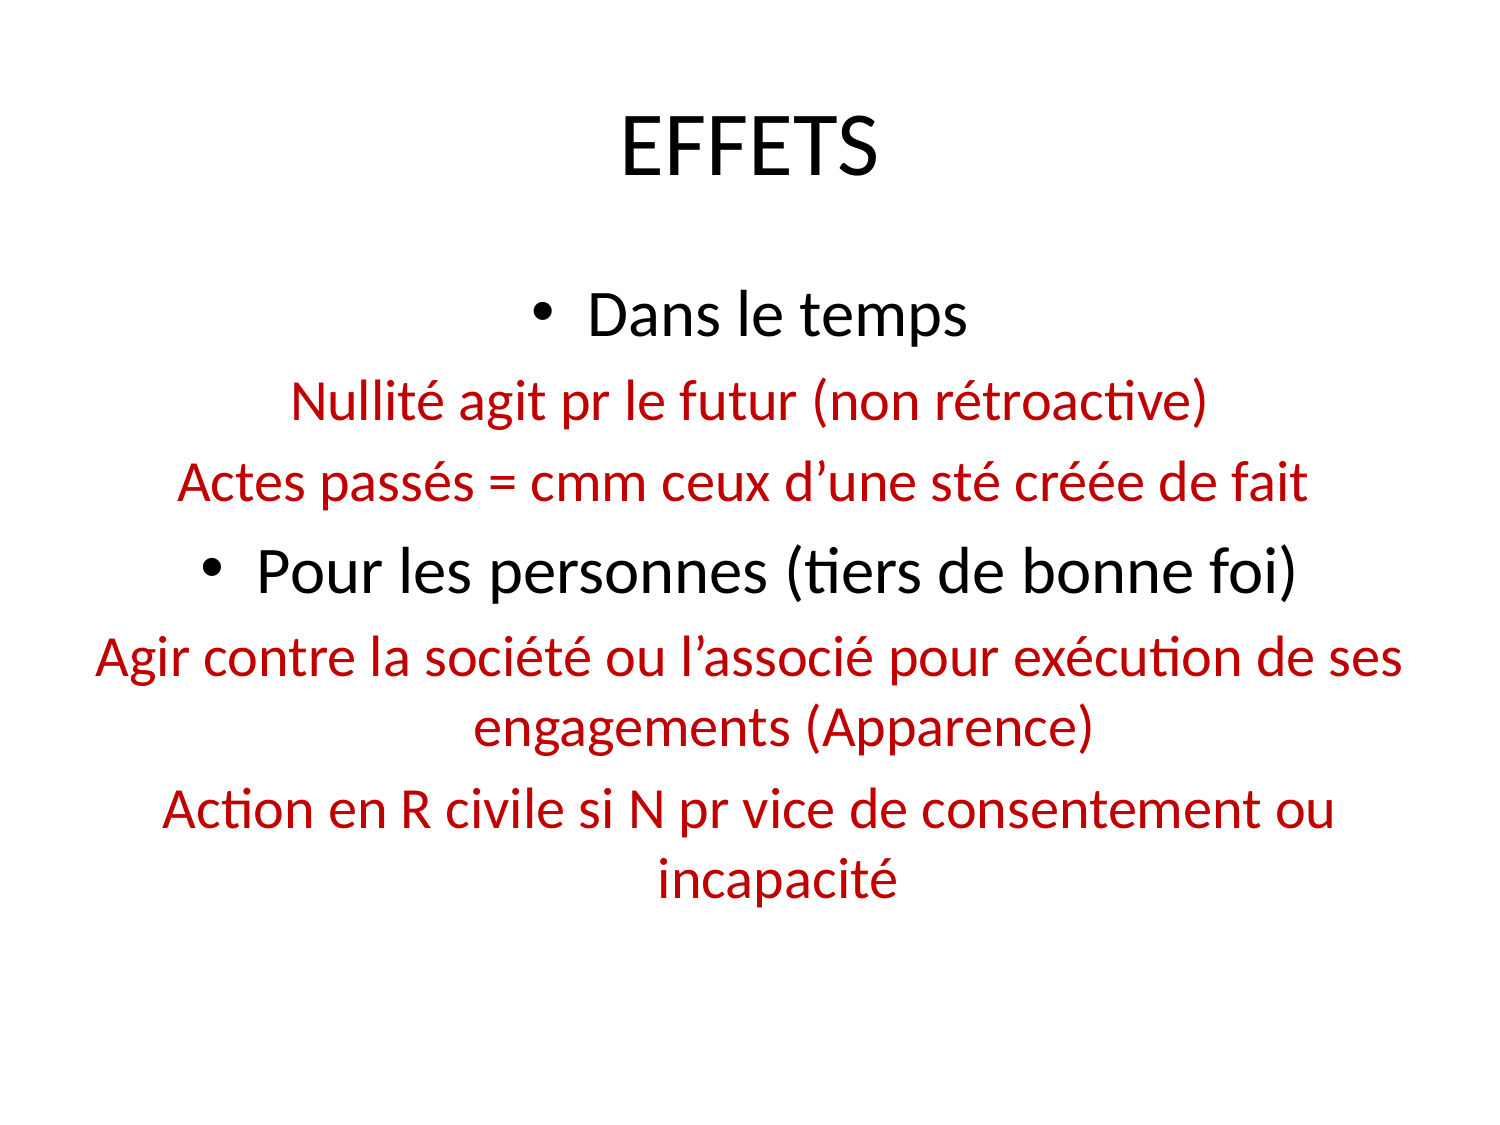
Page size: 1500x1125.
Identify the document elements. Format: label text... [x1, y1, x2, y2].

title EFFETS [75, 45, 1425, 233]
list Dans le temps Nullité agit pr le futur (non rétroactive) Actes passés = cmm ceux d’une sté créée de fait Pour les personnes (tiers de bonne foi) Agir contre la société ou l’associé pour exécution de ses engagements (Apparence) Action en R civile si N pr vice de consentement ou incapacité [75, 262, 1425, 1005]
